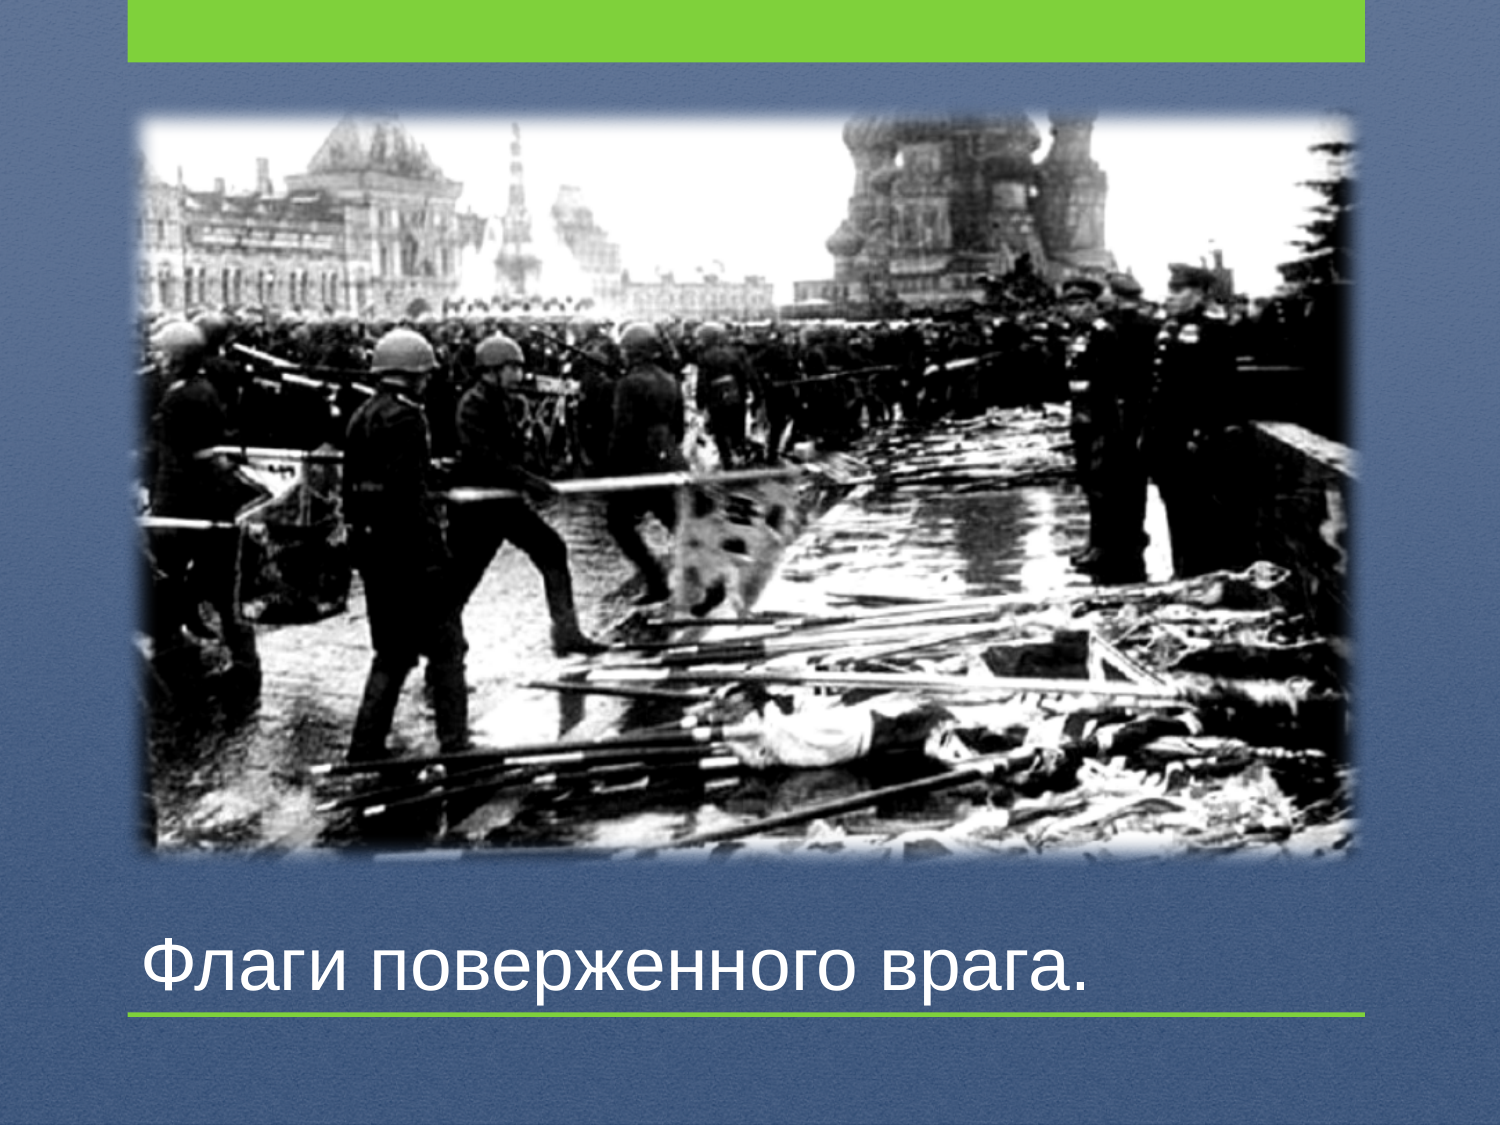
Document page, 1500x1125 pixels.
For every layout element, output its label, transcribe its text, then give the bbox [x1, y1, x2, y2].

title Флаги поверженного врага. [125, 880, 1238, 1013]
picture [124, 102, 1367, 868]
